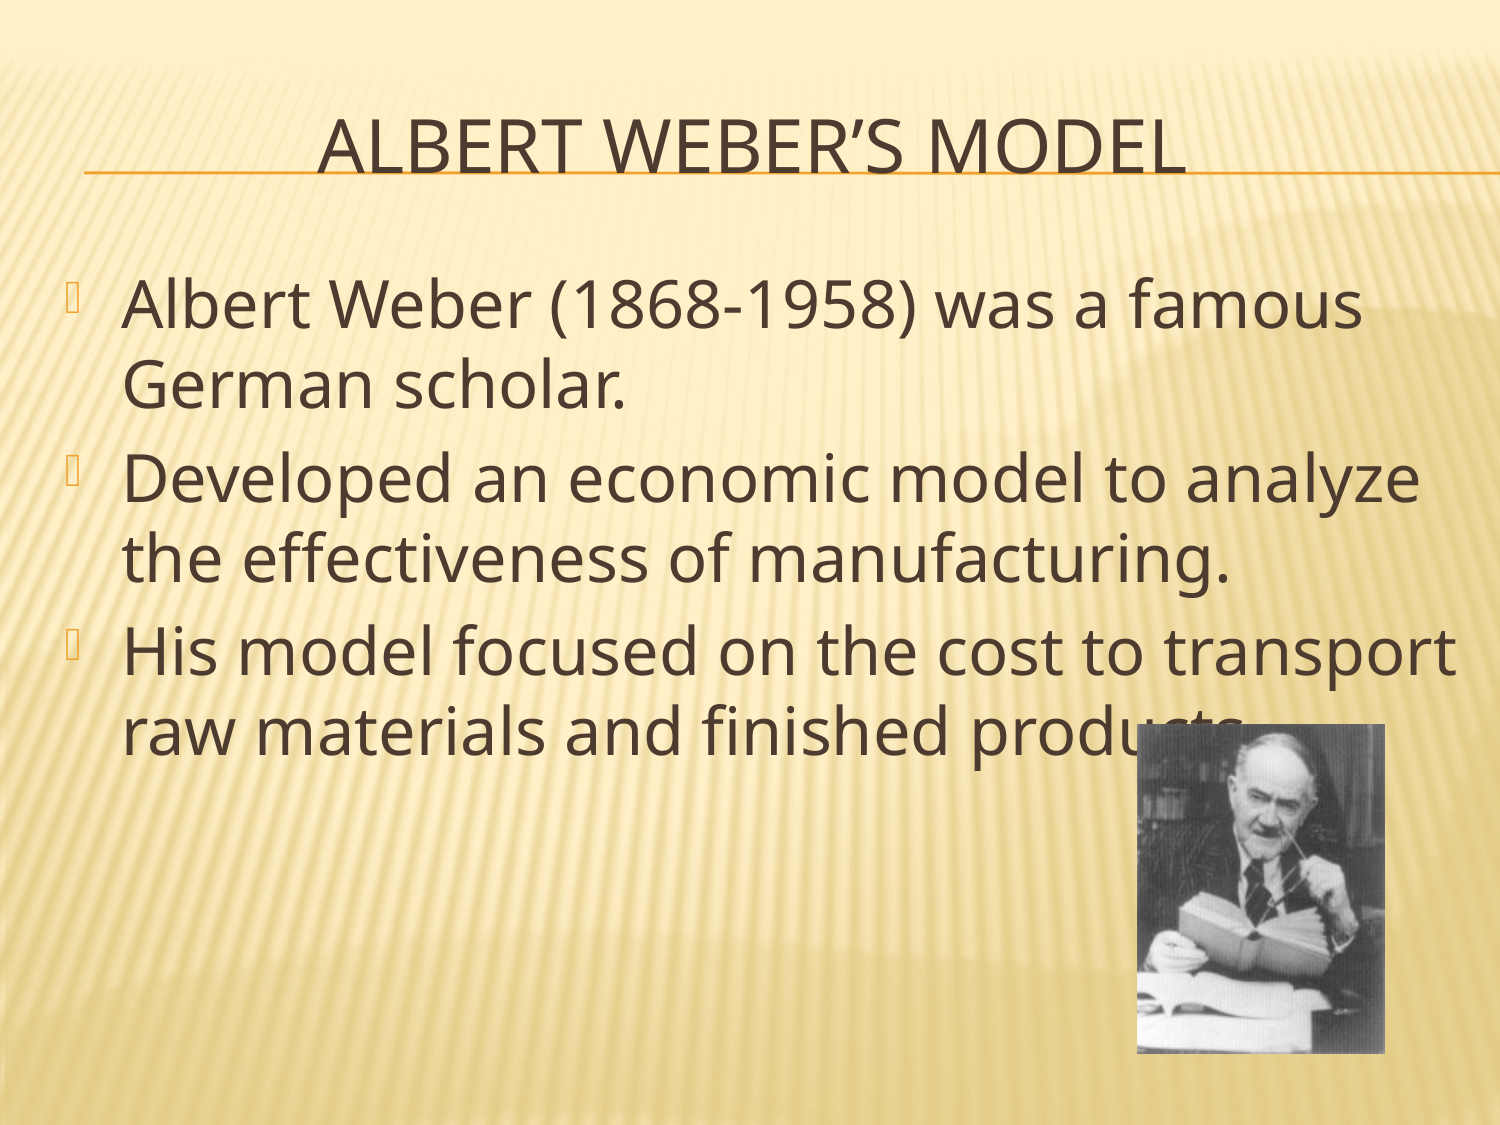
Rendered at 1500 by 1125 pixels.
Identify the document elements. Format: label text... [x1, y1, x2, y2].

title Albert Weber’s Model [50, 75, 1475, 213]
list Albert Weber (1868-1958) was a famous German scholar. Developed an economic model to analyze the effectiveness of manufacturing. His model focused on the cost to transport raw materials and finished products. [50, 254, 1475, 998]
picture [1137, 724, 1385, 1054]
